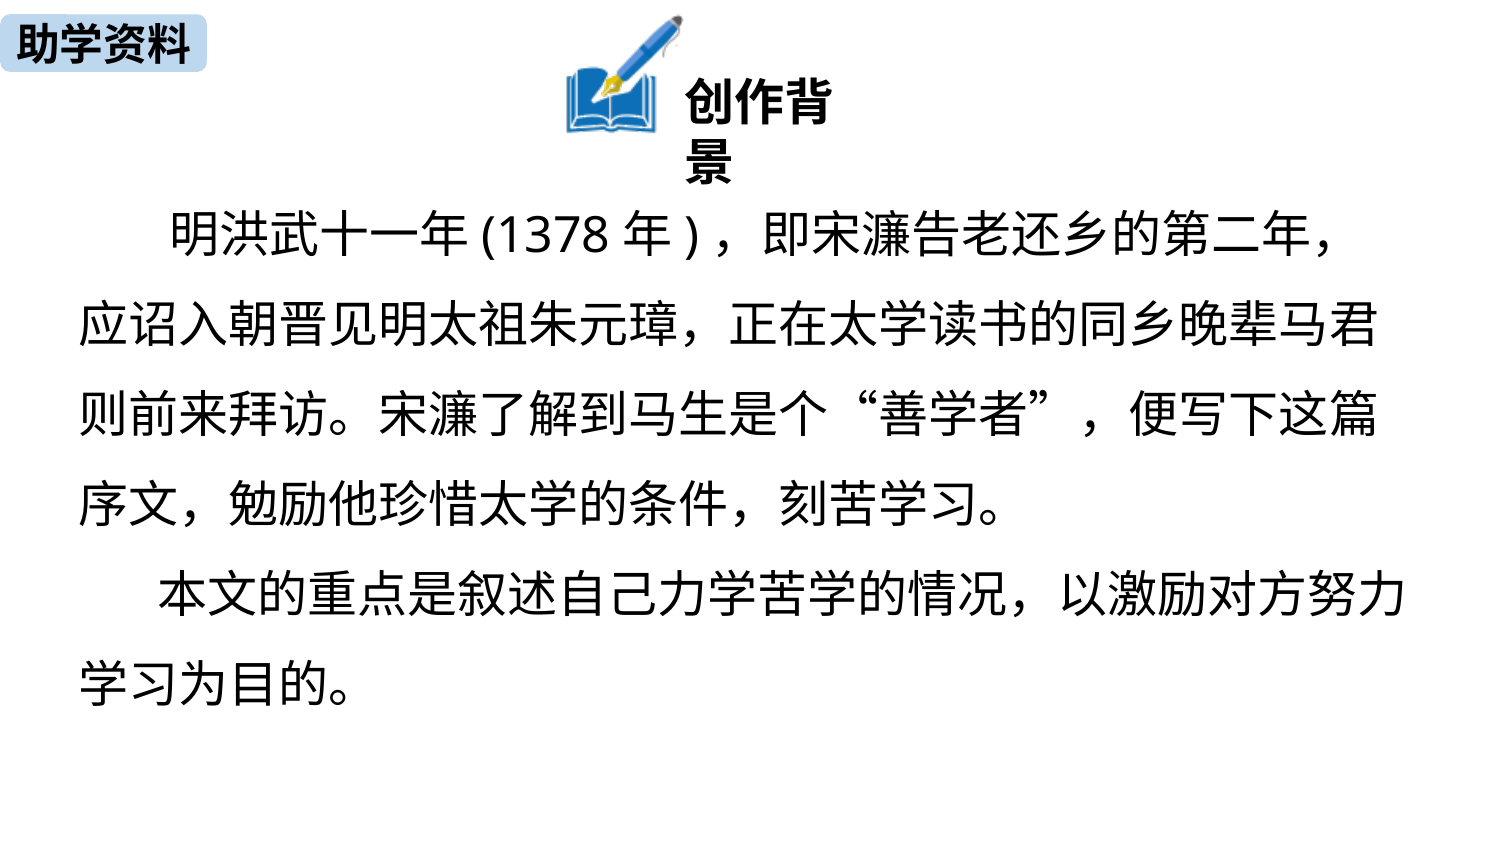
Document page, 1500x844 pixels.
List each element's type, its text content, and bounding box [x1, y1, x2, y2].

text_box 明洪武十一年(1378年)，即宋濂告老还乡的第二年，应诏入朝晋见明太祖朱元璋，正在太学读书的同乡晚辈马君则前来拜访。宋濂了解到马生是个“善学者”，便写下这篇序文，勉励他珍惜太学的条件，刻苦学习。 本文的重点是叙述自己力学苦学的情况，以激励对方努力学习为目的。 [67, 166, 1422, 719]
text_box 助学资料 [0, 13, 208, 73]
text_box 创作背景 [689, 61, 900, 141]
picture [556, 12, 689, 141]
